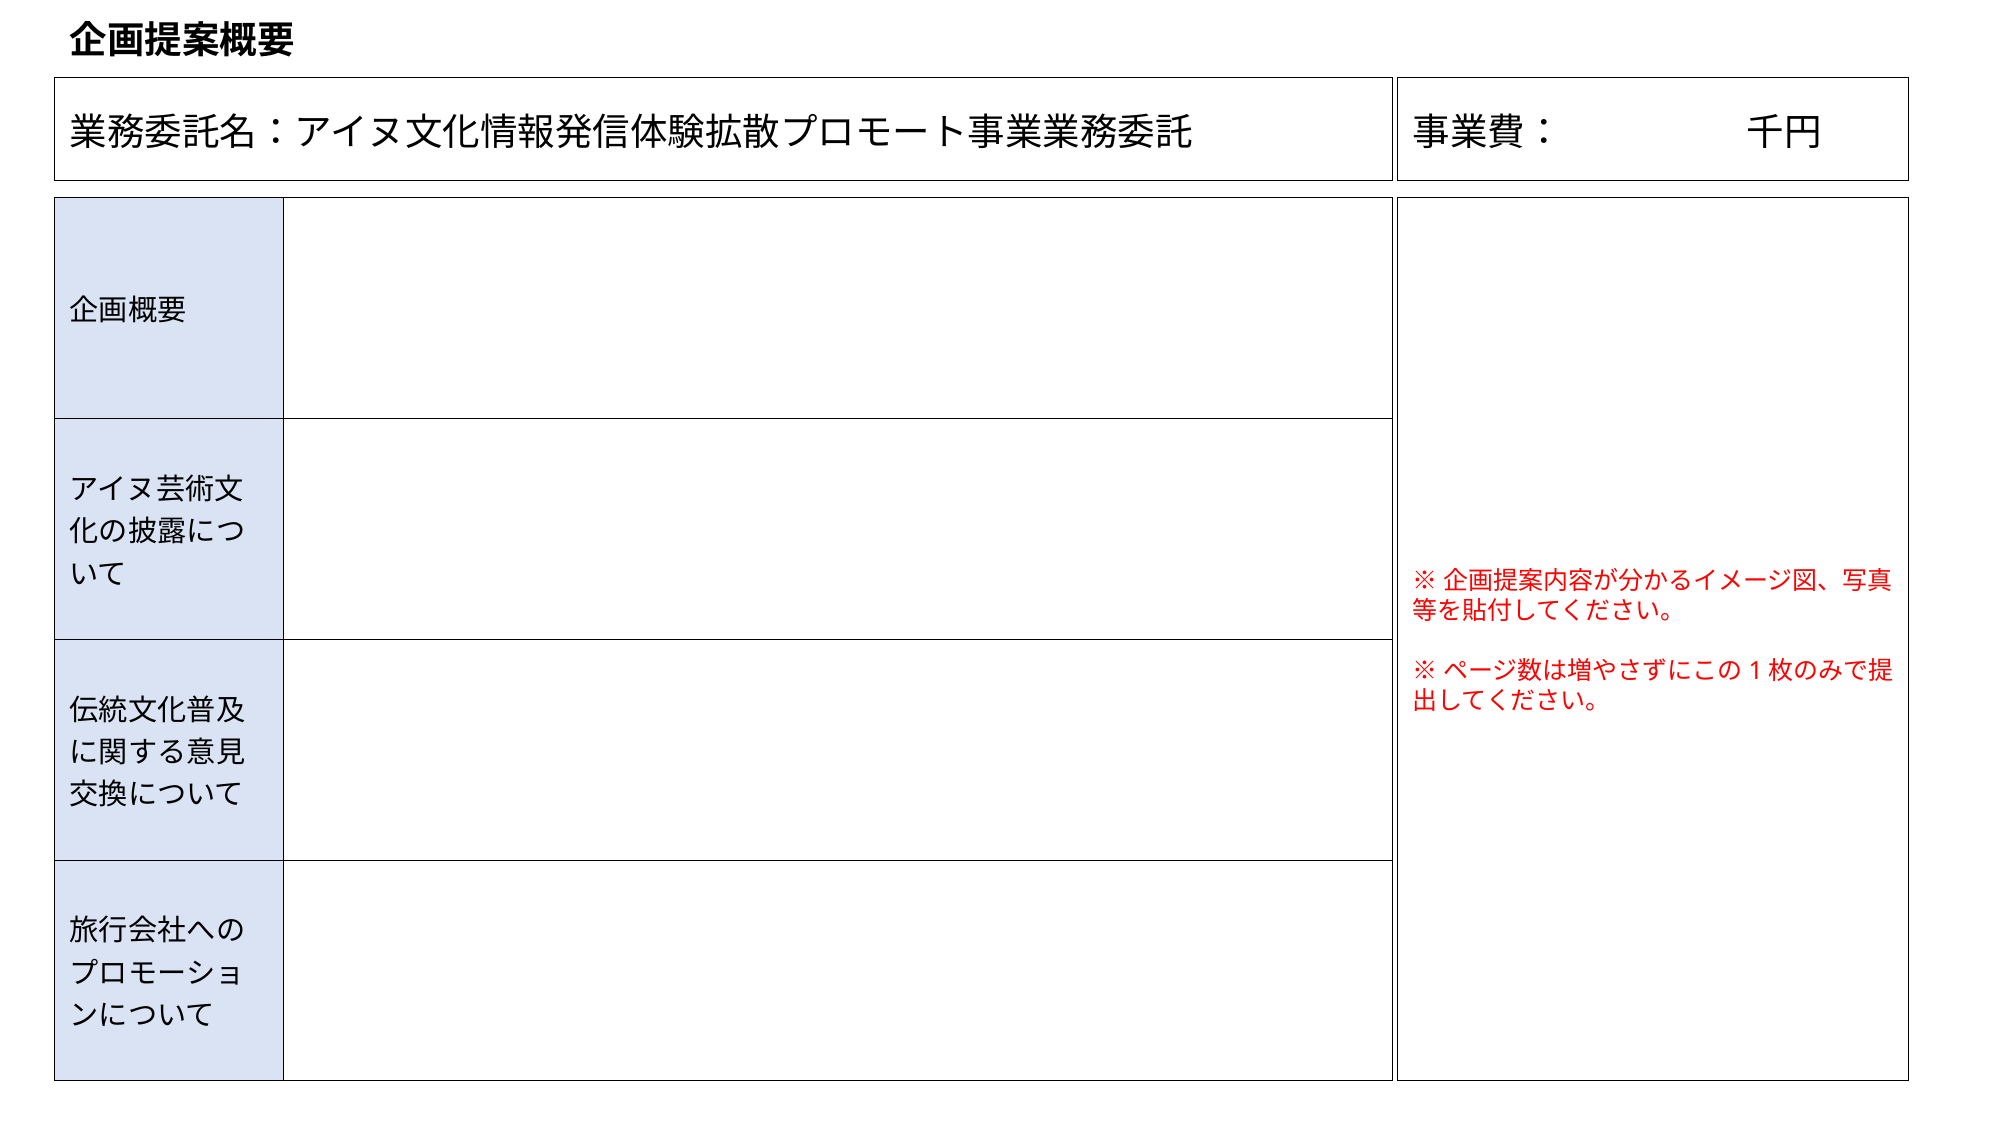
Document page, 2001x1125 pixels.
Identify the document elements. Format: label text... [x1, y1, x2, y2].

table_cell [284, 419, 1392, 639]
table_cell 伝統文化普及に関する意見交換について [55, 640, 283, 860]
table_cell [284, 861, 1392, 1080]
table_cell [284, 640, 1392, 860]
table_header 事業費： 千円 [1398, 78, 1908, 180]
table_header 業務委託名：アイヌ文化情報発信体験拡散プロモート事業業務委託 [55, 78, 1392, 180]
table_header [284, 198, 1392, 418]
table_cell アイヌ芸術文化の披露について [55, 419, 283, 639]
table_cell 旅行会社へのプロモーションについて [55, 861, 283, 1080]
text_box 企画提案概要 [54, 8, 319, 69]
text_box ※企画提案内容が分かるイメージ図、写真等を貼付してください。 ※ページ数は増やさずにこの1枚のみで提出してください。 [1397, 197, 1910, 1082]
table_header 企画概要 [55, 198, 283, 418]
